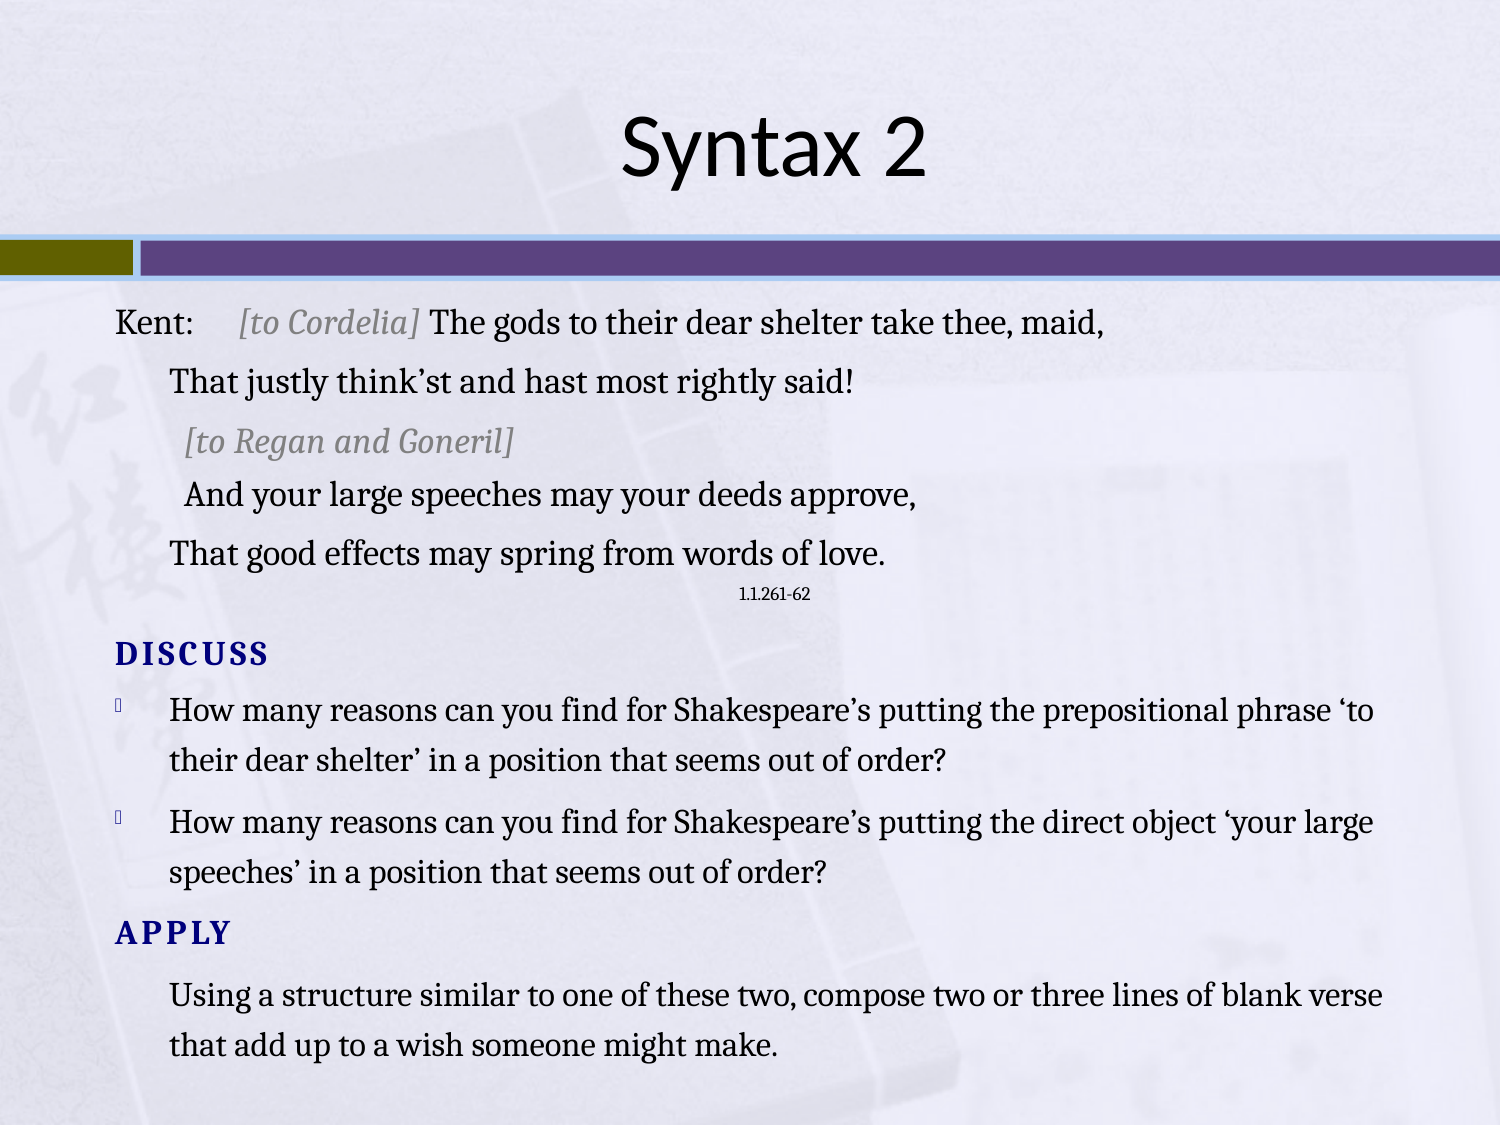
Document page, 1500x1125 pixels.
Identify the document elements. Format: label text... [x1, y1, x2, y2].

title Syntax 2 [99, 46, 1450, 234]
list Kent: [to Cordelia] The gods to their dear shelter take thee, maid, That justly think’st and hast most rightly said! [to Regan and Goneril] And your large speeches may your deeds approve, That good effects may spring from words of love. 1.1.261-62 DISCUSS How many reasons can you find for Shakespeare’s putting the prepositional phrase ‘to their dear shelter’ in a position that seems out of order? How many reasons can you find for Shakespeare’s putting the direct object ‘your large speeches’ in a position that seems out of order? APPLY Using a structure similar to one of these two, compose two or three lines of blank verse that add up to a wish someone might make. [99, 281, 1450, 1076]
